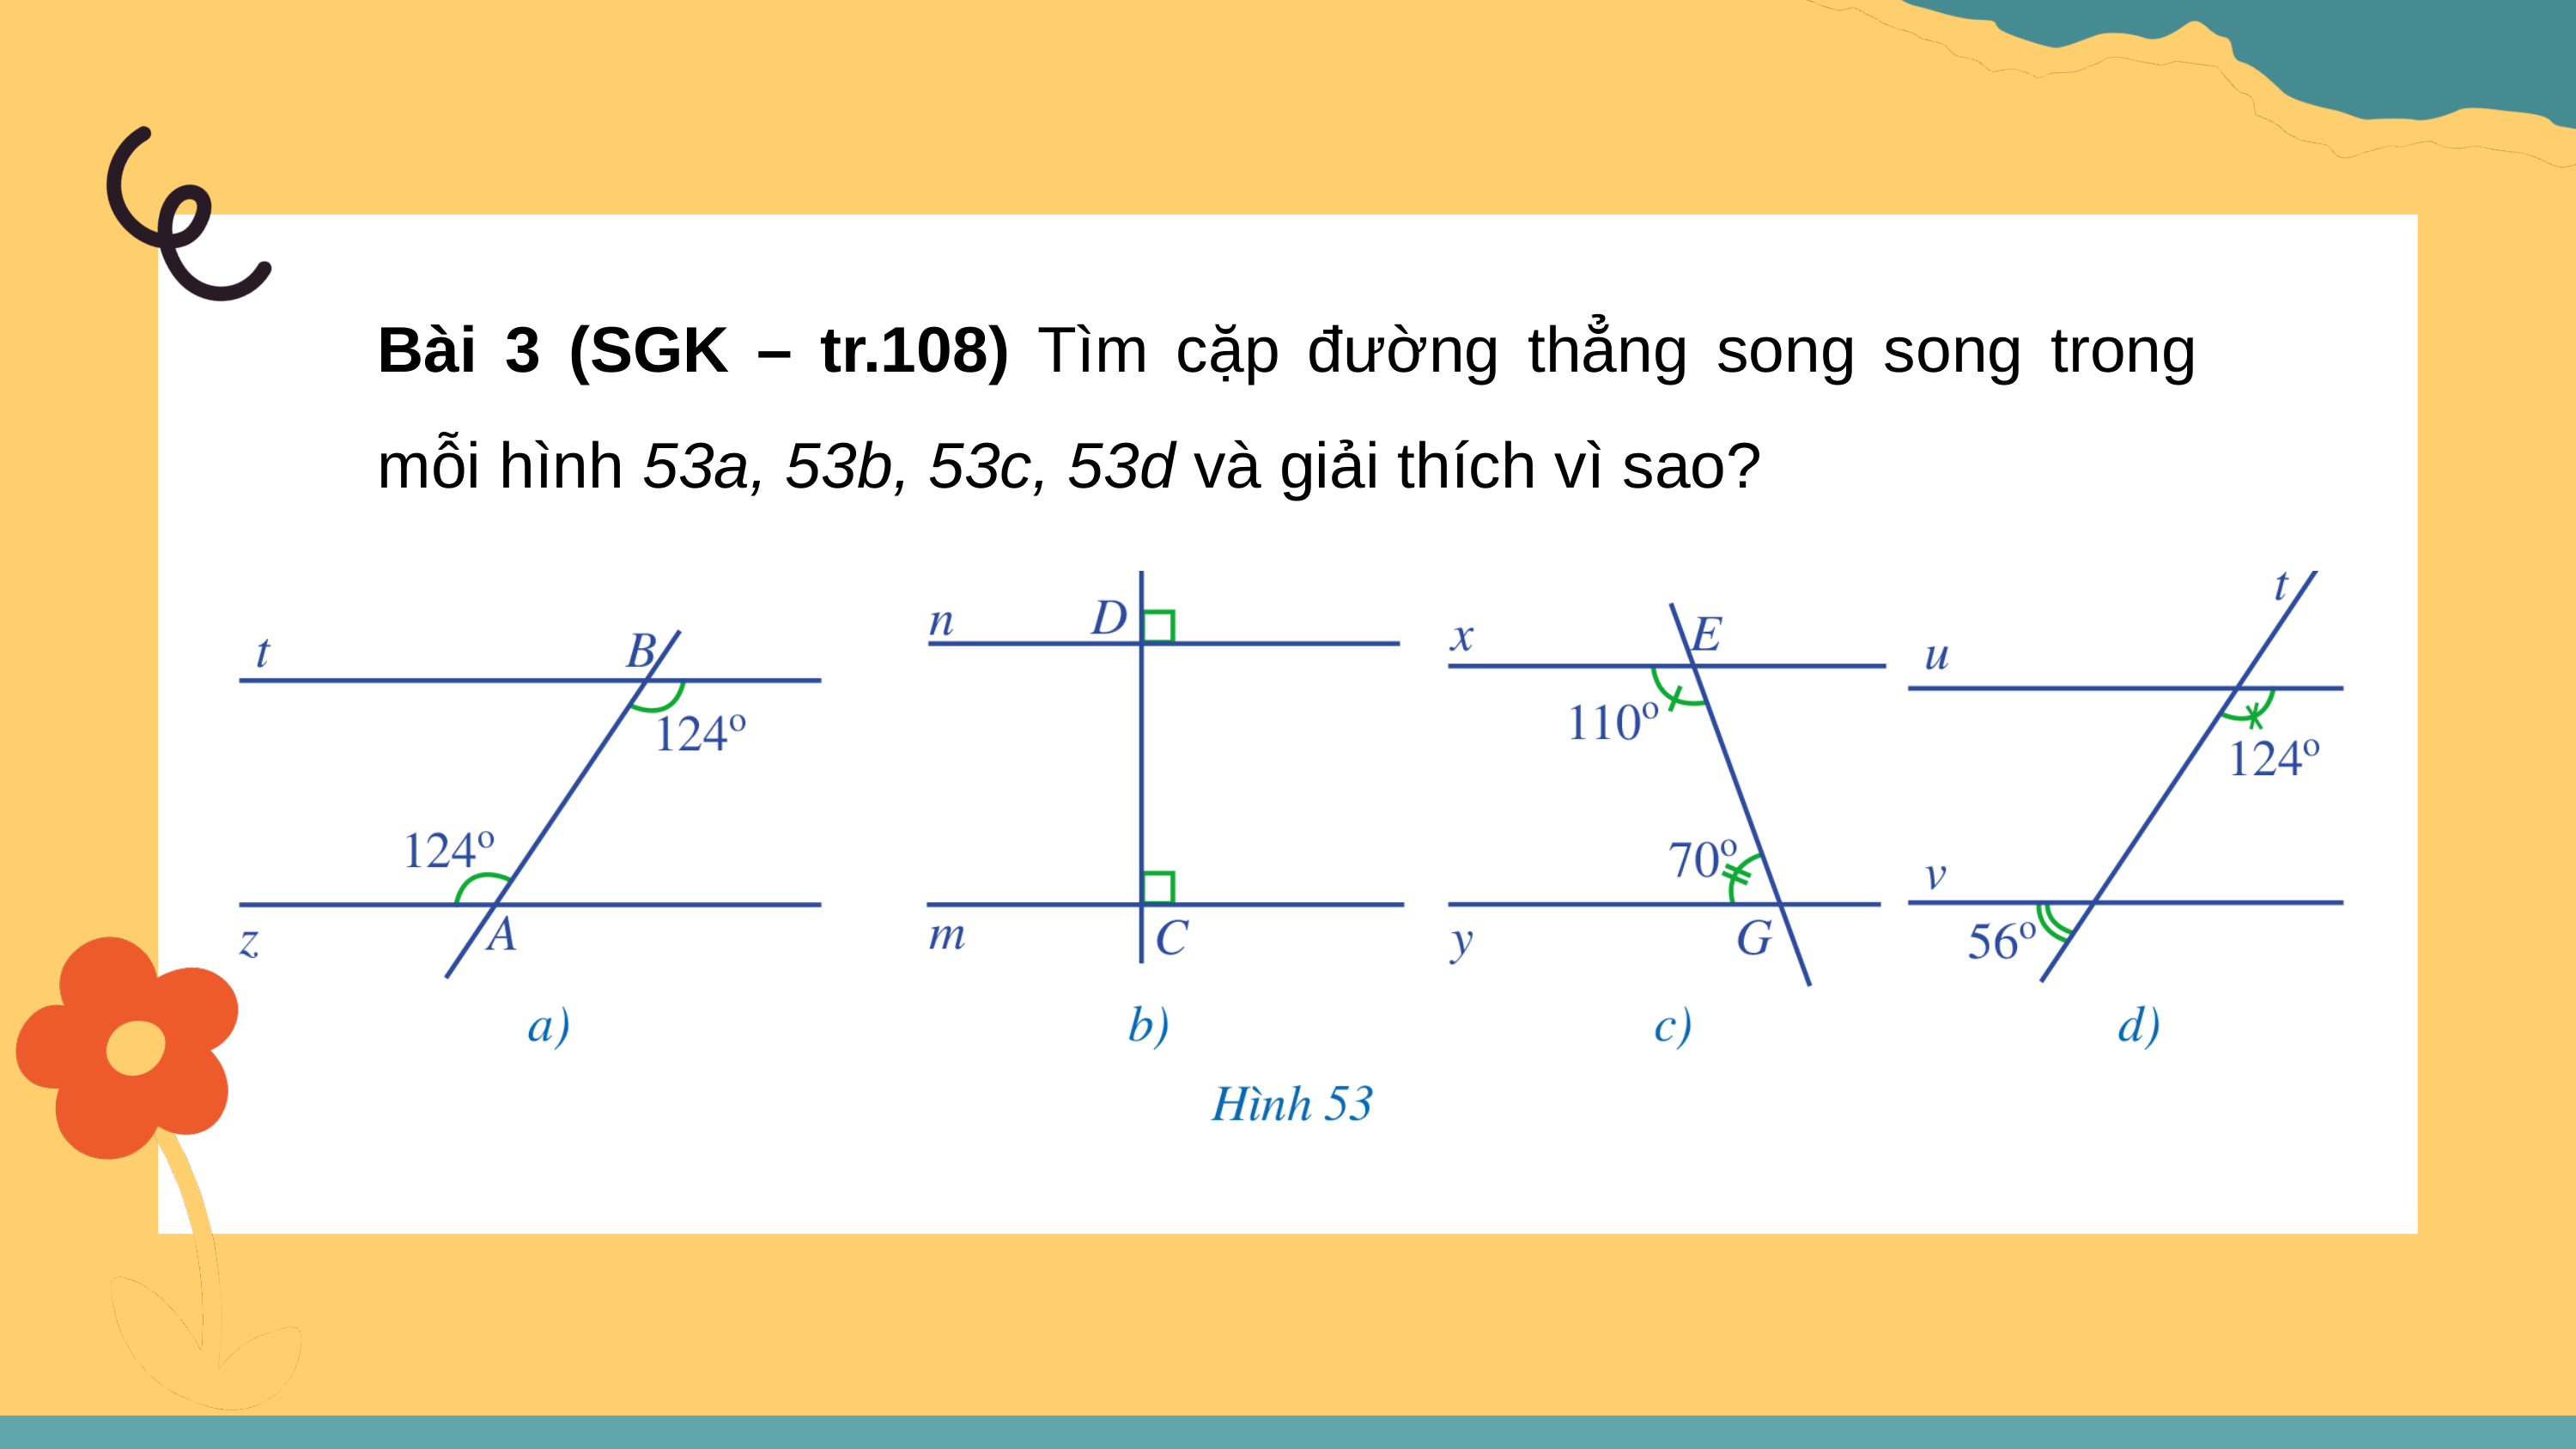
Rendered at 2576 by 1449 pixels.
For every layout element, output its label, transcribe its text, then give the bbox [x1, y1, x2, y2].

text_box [0, 1415, 2576, 1449]
text_box Bài 3 (SGK – tr.108) Tìm cặp đường thẳng song song trong mỗi hình 53a, 53b, 53c, 53d và giải thích vì sao? [365, 263, 2211, 507]
picture [71, 116, 280, 335]
picture [14, 571, 2378, 1416]
text_box [158, 214, 2418, 1234]
picture [1769, 0, 2576, 260]
